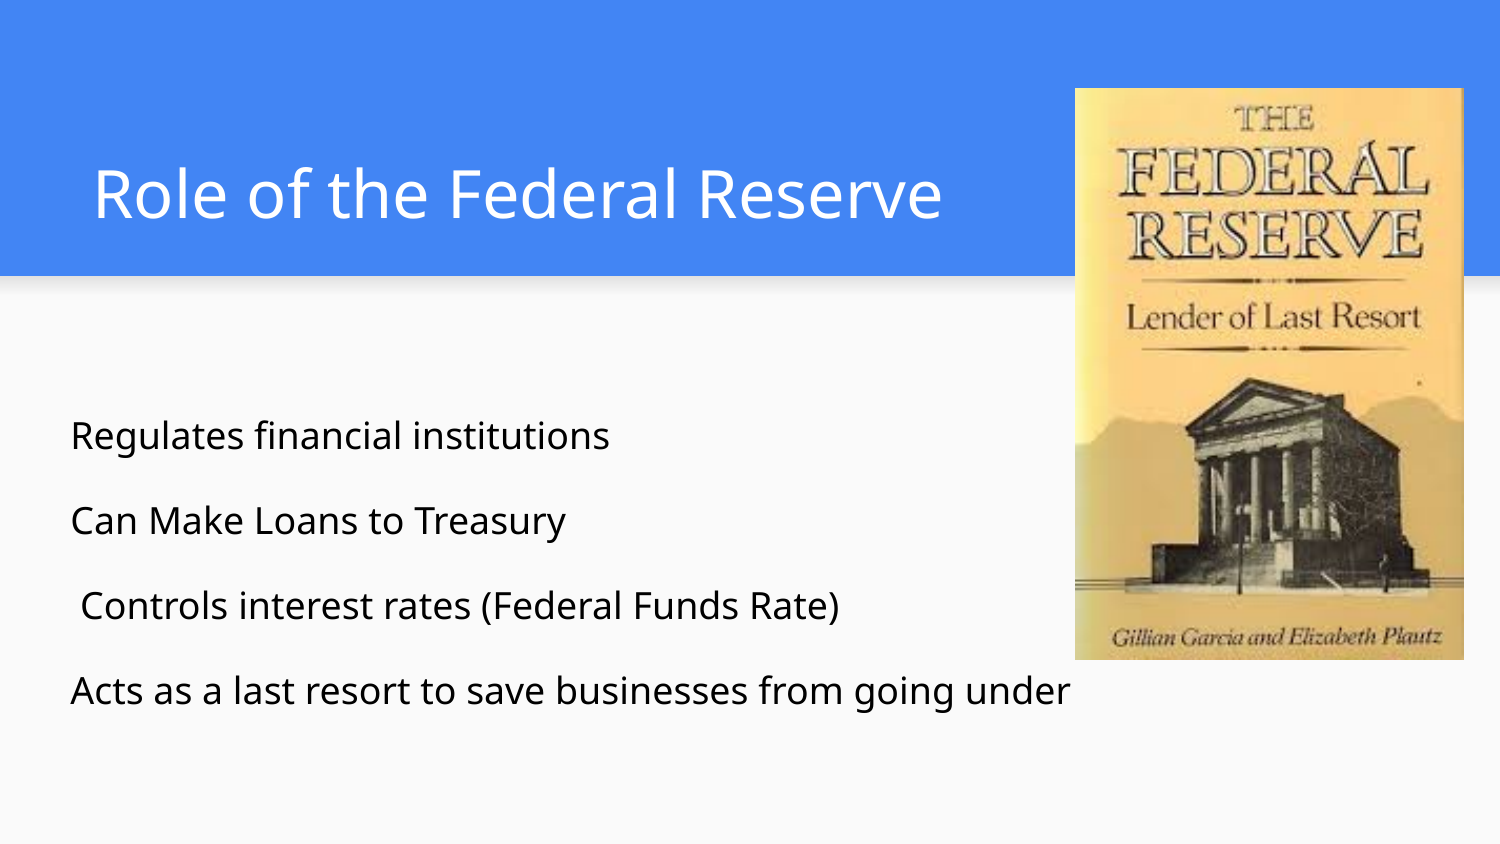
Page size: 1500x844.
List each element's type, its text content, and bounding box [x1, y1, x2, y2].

title Role of the Federal Reserve [77, 121, 1069, 248]
list Regulates financial institutions Can Make Loans to Treasury Controls interest rates (Federal Funds Rate) Acts as a last resort to save businesses from going under [17, 311, 1367, 680]
picture [1074, 88, 1465, 660]
